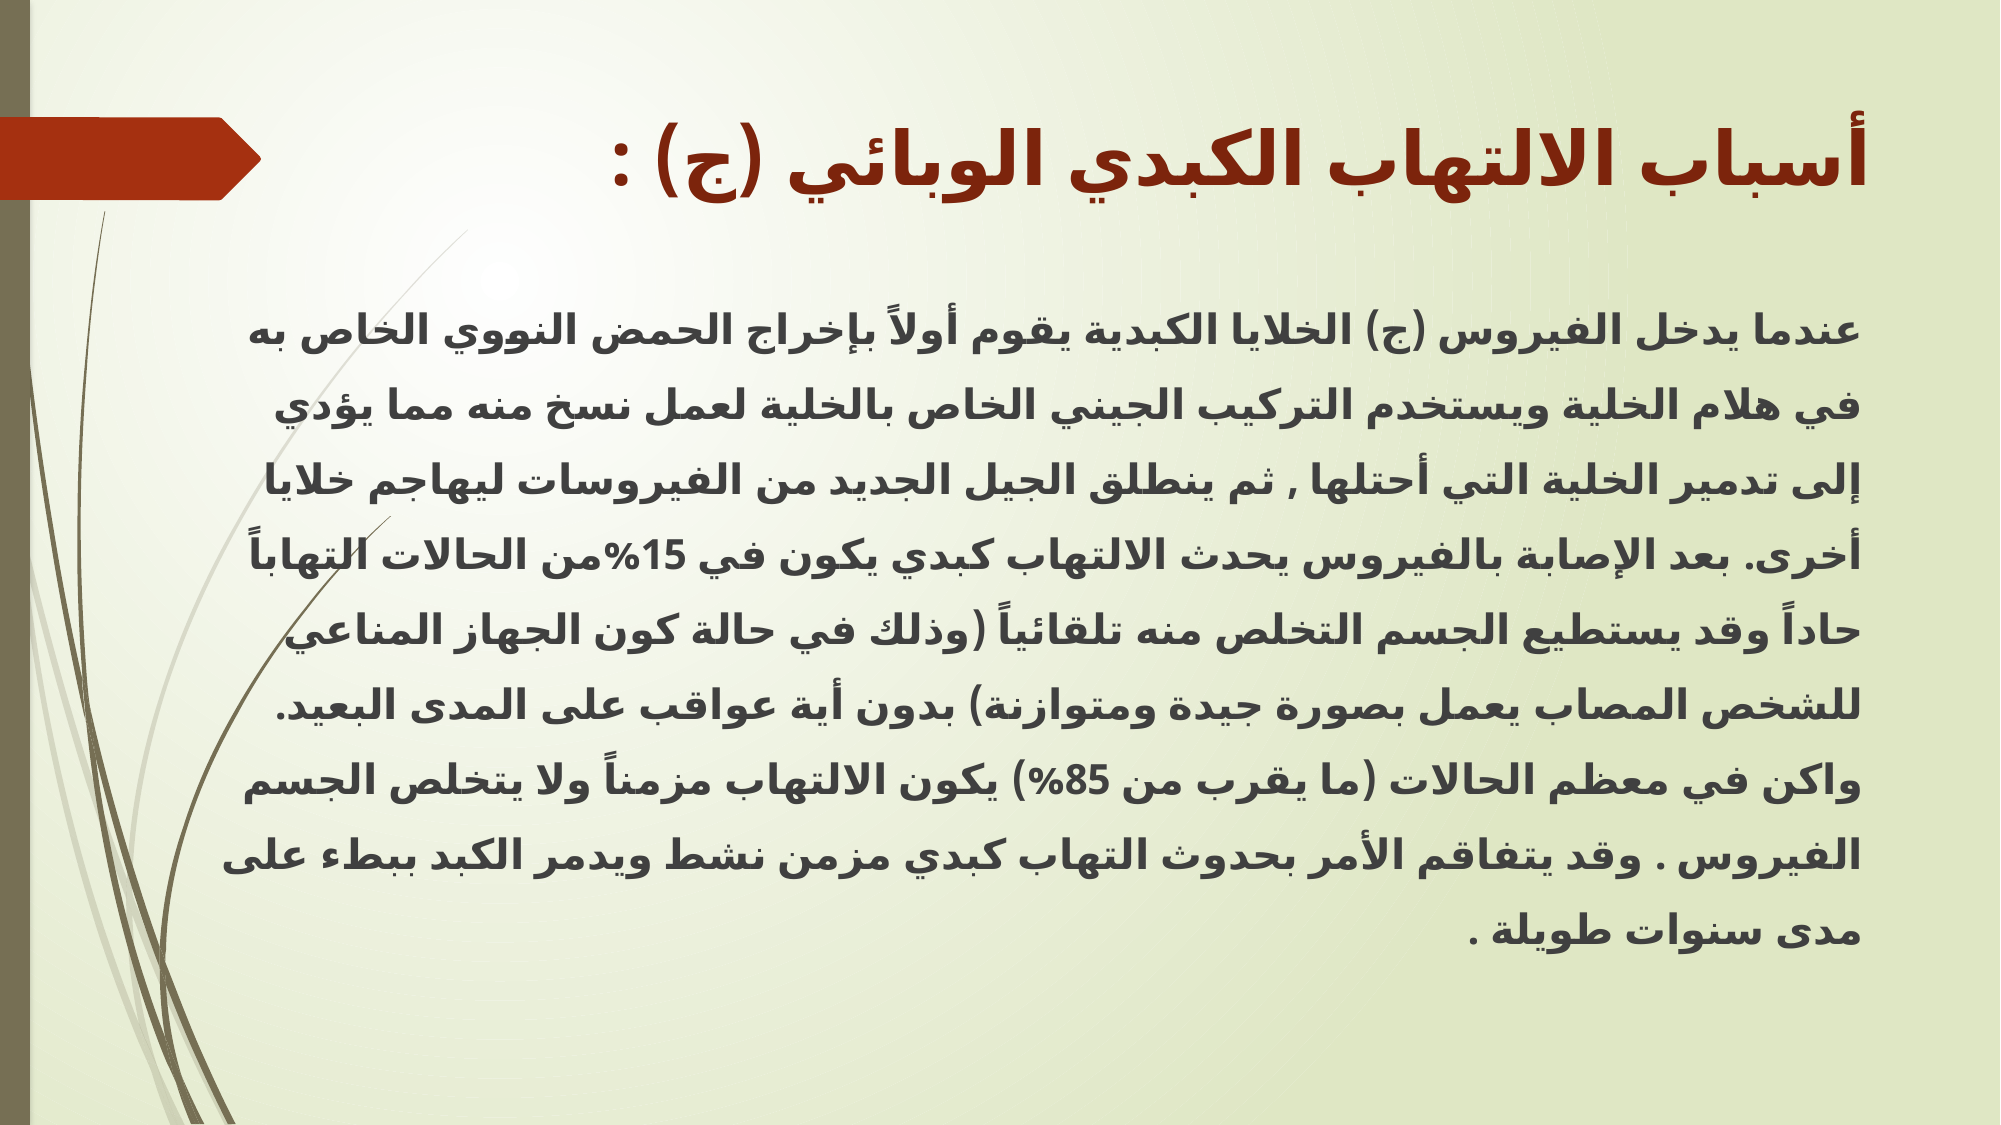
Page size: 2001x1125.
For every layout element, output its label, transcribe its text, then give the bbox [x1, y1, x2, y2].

list عندما يدخل الفيروس (ج) الخلايا الكبدية يقوم أولاً بإخراج الحمض النووي الخاص به في هلام الخلية ويستخدم التركيب الجيني الخاص بالخلية لعمل نسخ منه مما يؤدي إلى تدمير الخلية التي أحتلها , ثم ينطلق الجيل الجديد من الفيروسات ليهاجم خلايا أخرى. بعد الإصابة بالفيروس يحدث الالتهاب كبدي يكون في 15%من الحالات التهاباً حاداً وقد يستطيع الجسم التخلص منه تلقائياً (وذلك في حالة كون الجهاز المناعي للشخص المصاب يعمل بصورة جيدة ومتوازنة) بدون أية عواقب على المدى البعيد. واكن في معظم الحالات (ما يقرب من 85%) يكون الالتهاب مزمناً ولا يتخلص الجسم الفيروس . وقد يتفاقم الأمر بحدوث التهاب كبدي مزمن نشط ويدمر الكبد ببطء على مدى سنوات طويلة . [194, 270, 1879, 1088]
title أسباب الالتهاب الكبدي الوبائي (ج) : [425, 102, 1888, 313]
